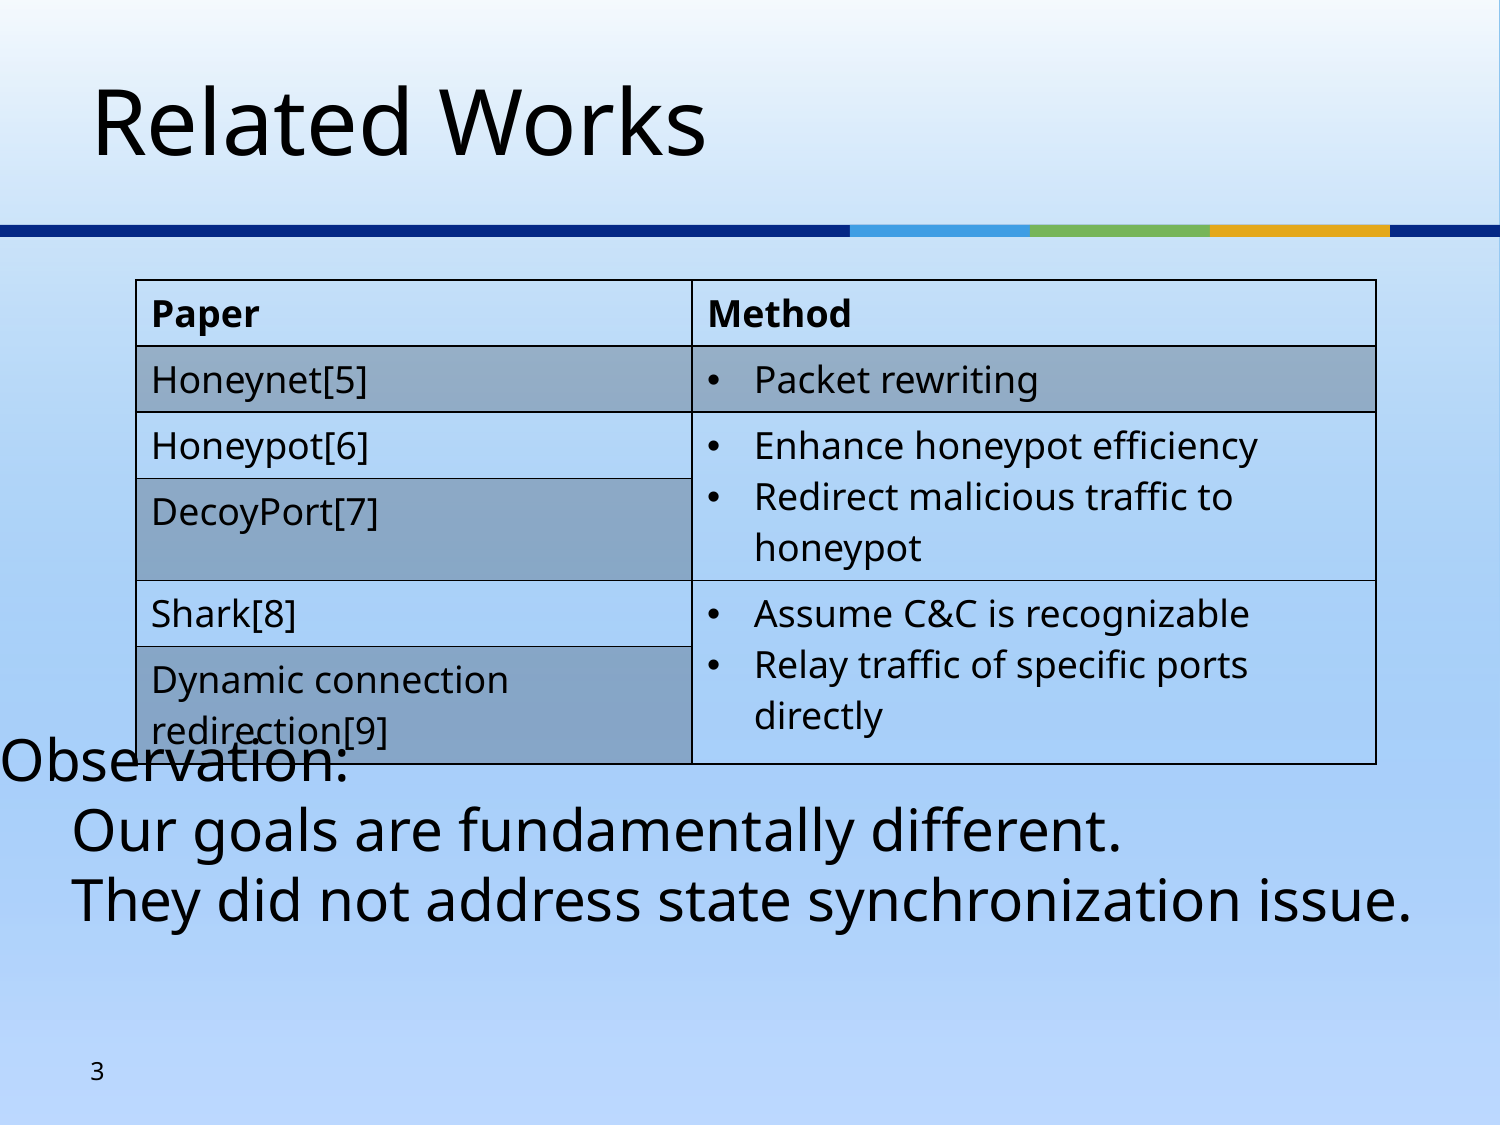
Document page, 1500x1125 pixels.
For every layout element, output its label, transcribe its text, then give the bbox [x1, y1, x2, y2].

slide_number 3 [75, 1042, 426, 1103]
table_cell Dynamic connection redirection[9] [137, 647, 691, 716]
table_header Paper [137, 281, 691, 345]
text_box Observation: Our goals are fundamentally different. They did not address state synchronization issue. [0, 716, 1428, 941]
table_cell Assume C&C is recognizable Relay traffic of specific ports directly [693, 581, 1375, 716]
table_cell DecoyPort[7] [137, 479, 691, 580]
table_cell Shark[8] [137, 581, 691, 646]
table_cell Honeypot[6] [137, 413, 691, 478]
table_cell Packet rewriting [693, 347, 1375, 411]
table_cell Enhance honeypot efficiency Redirect malicious traffic to honeypot [693, 413, 1375, 580]
table_cell Honeynet[5] [137, 347, 691, 411]
table_header Method [693, 281, 1375, 345]
title Related Works [75, 24, 1425, 213]
